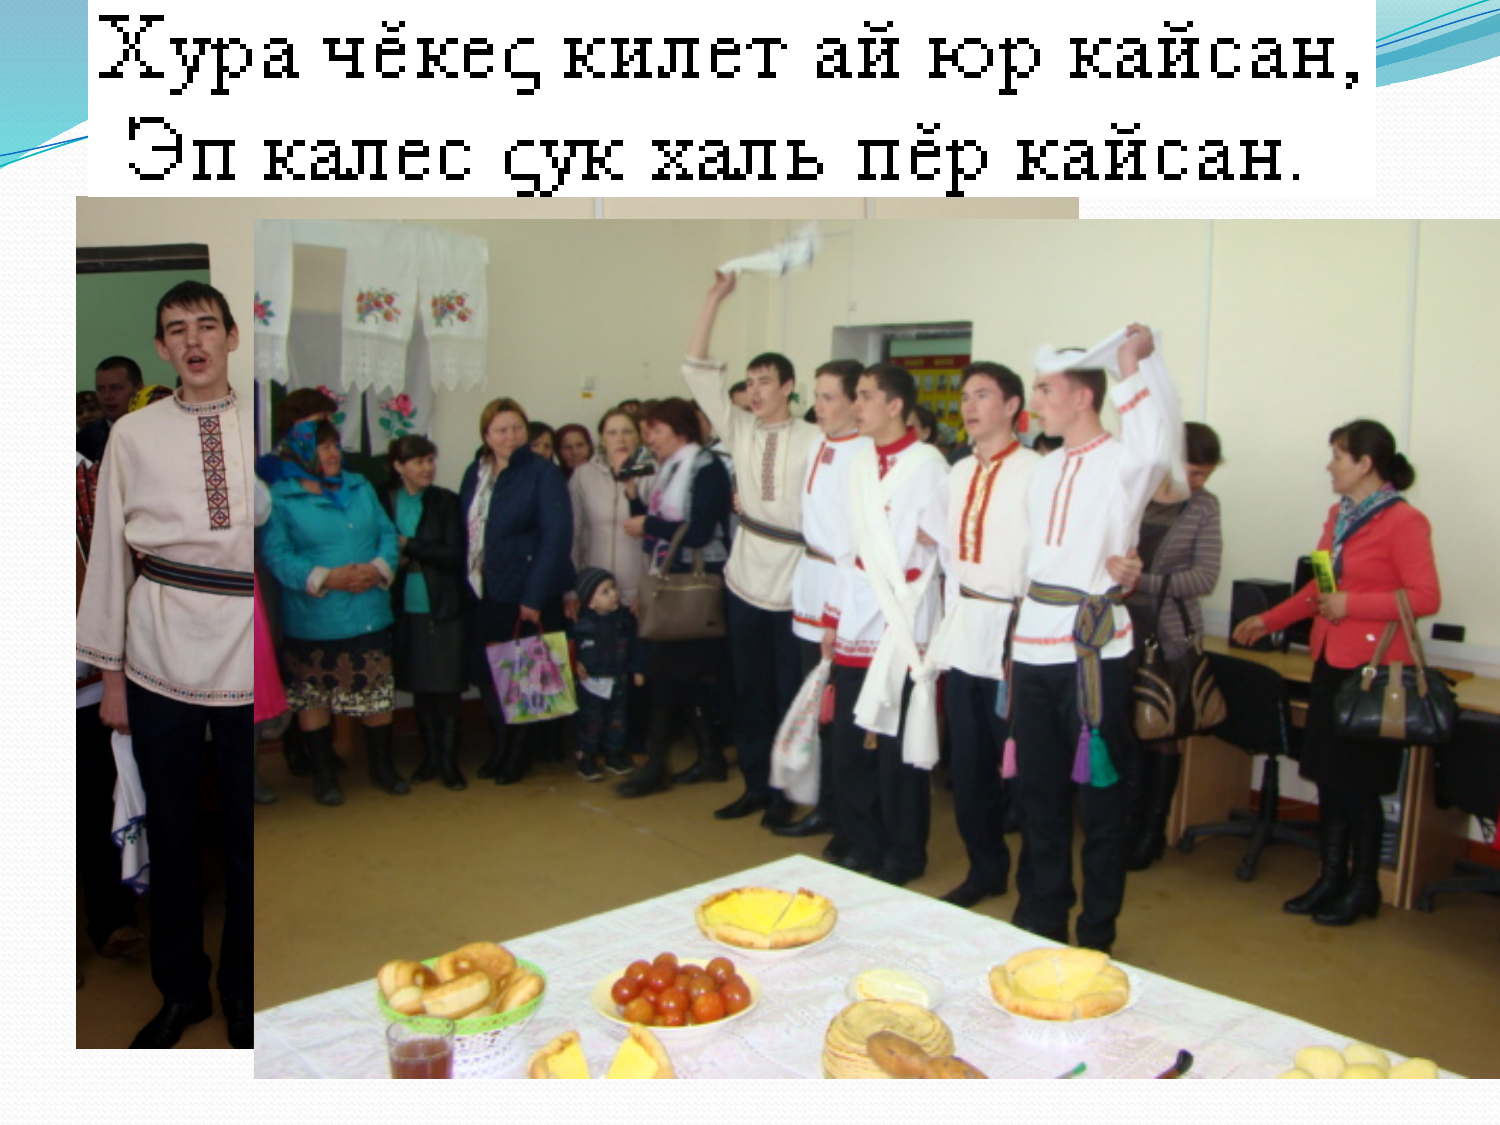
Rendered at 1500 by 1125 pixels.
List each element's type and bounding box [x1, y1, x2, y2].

picture [88, 0, 1377, 197]
picture [253, 219, 1500, 1079]
list [76, 195, 1079, 1050]
